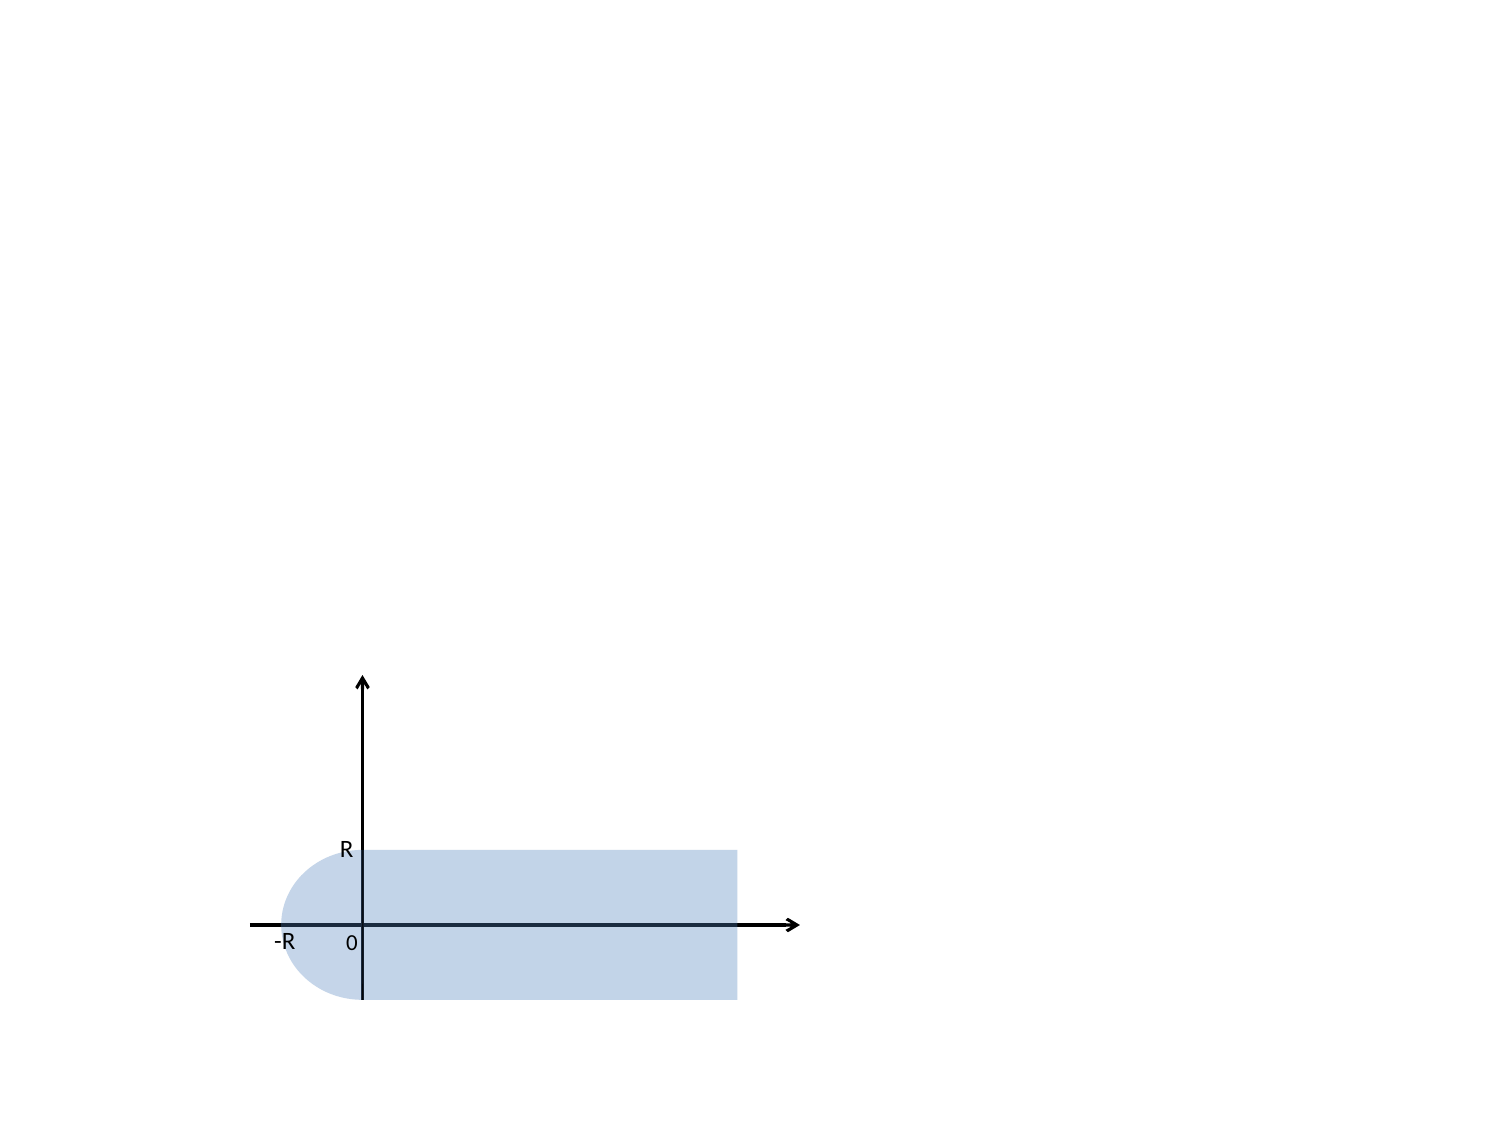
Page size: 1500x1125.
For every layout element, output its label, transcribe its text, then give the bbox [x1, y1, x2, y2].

text_box 0 [366, 934, 373, 962]
text_box 0 [331, 919, 358, 924]
text_box [366, 934, 739, 1002]
text_box -R [259, 917, 311, 924]
text_box 0 [331, 934, 358, 962]
text_box -R [259, 934, 311, 962]
text_box [289, 934, 358, 1002]
text_box R [325, 825, 358, 870]
text_box [366, 848, 739, 924]
text_box [279, 855, 358, 924]
